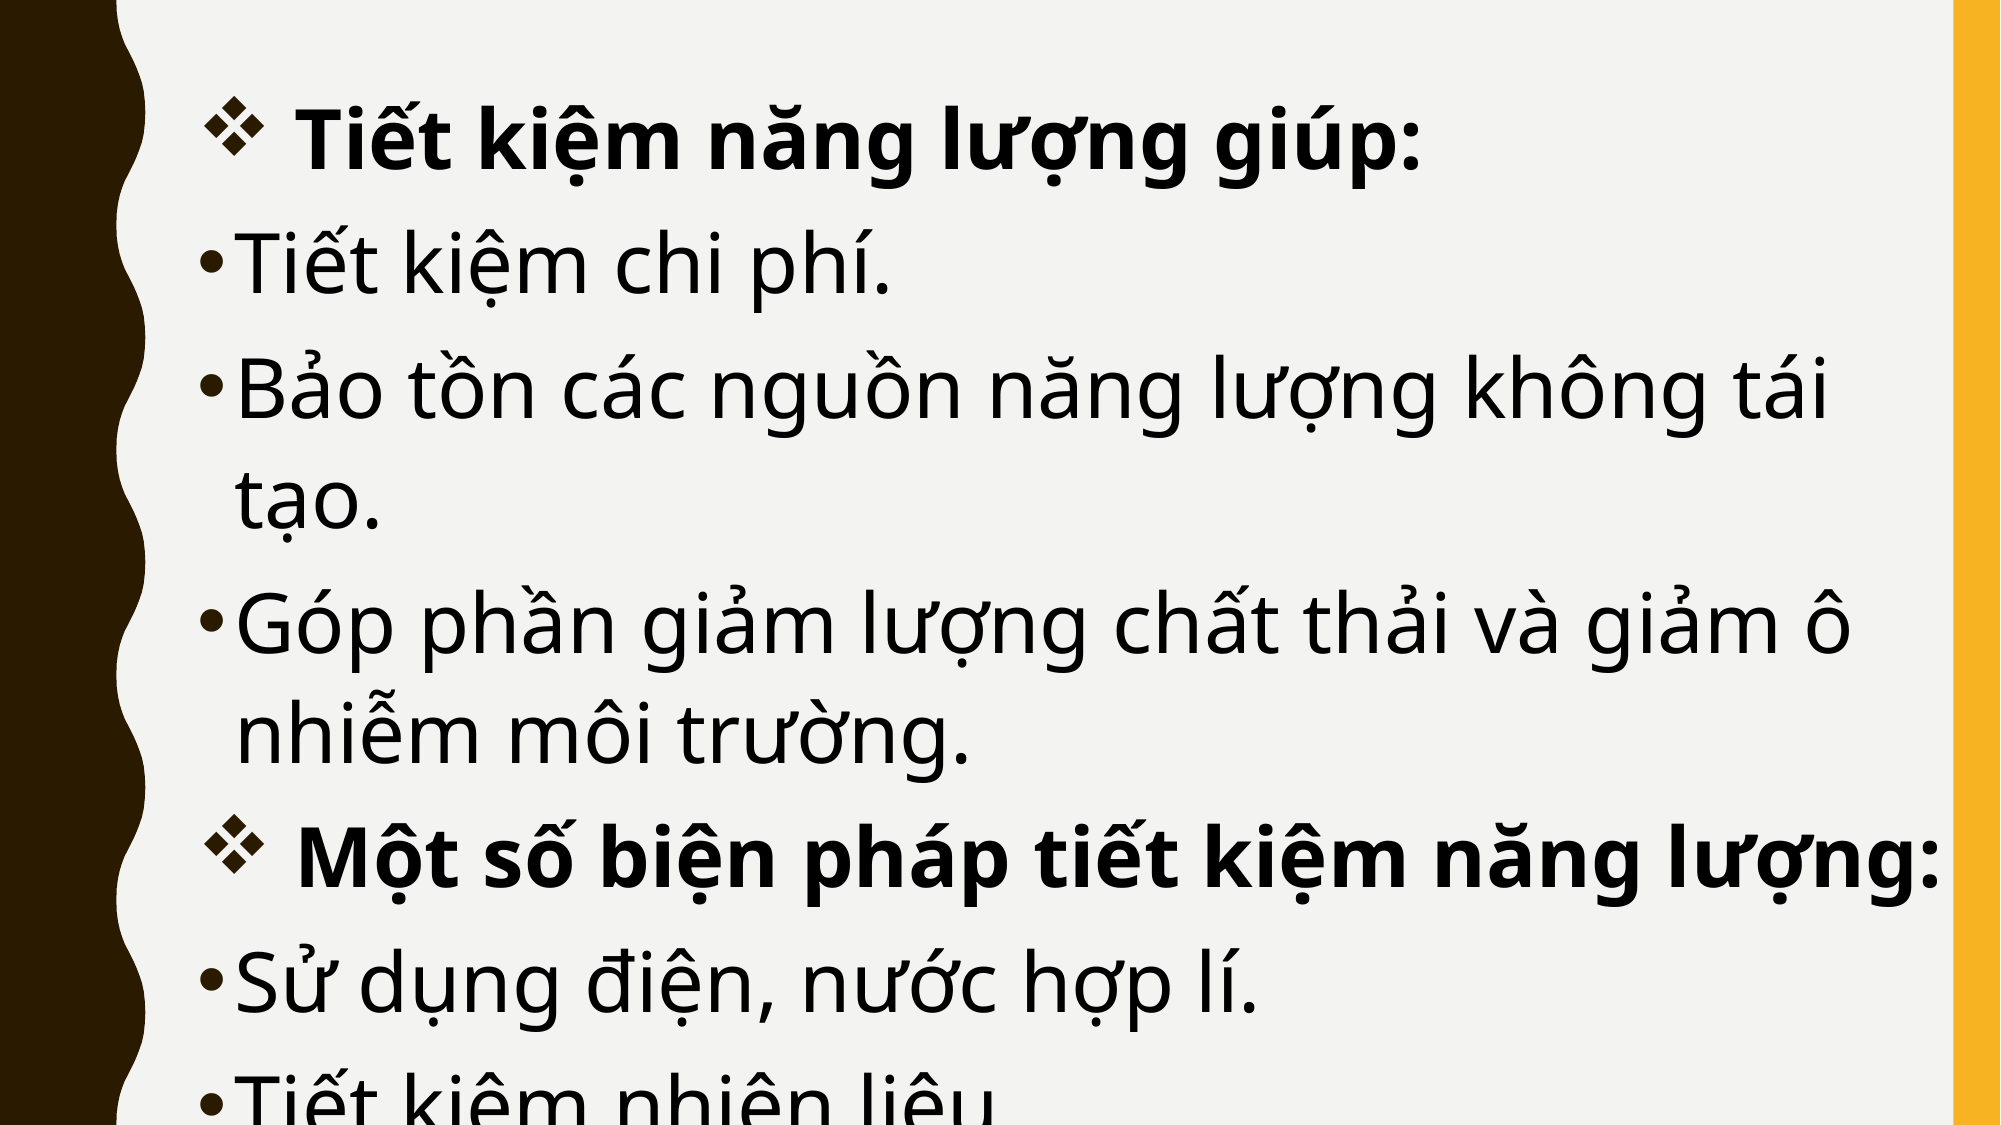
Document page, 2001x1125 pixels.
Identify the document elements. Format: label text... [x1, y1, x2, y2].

list Tiết kiệm năng lượng giúp: Tiết kiệm chi phí. Bảo tồn các nguồn năng lượng không tái tạo. Góp phần giảm lượng chất thải và giảm ô nhiễm môi trường. Một số biện pháp tiết kiệm năng lượng: Sử dụng điện, nước hợp lí. Tiết kiệm nhiên liệu. Ưu tiên dùng các nguồn năng lượng tái tạo. [182, 68, 2000, 659]
